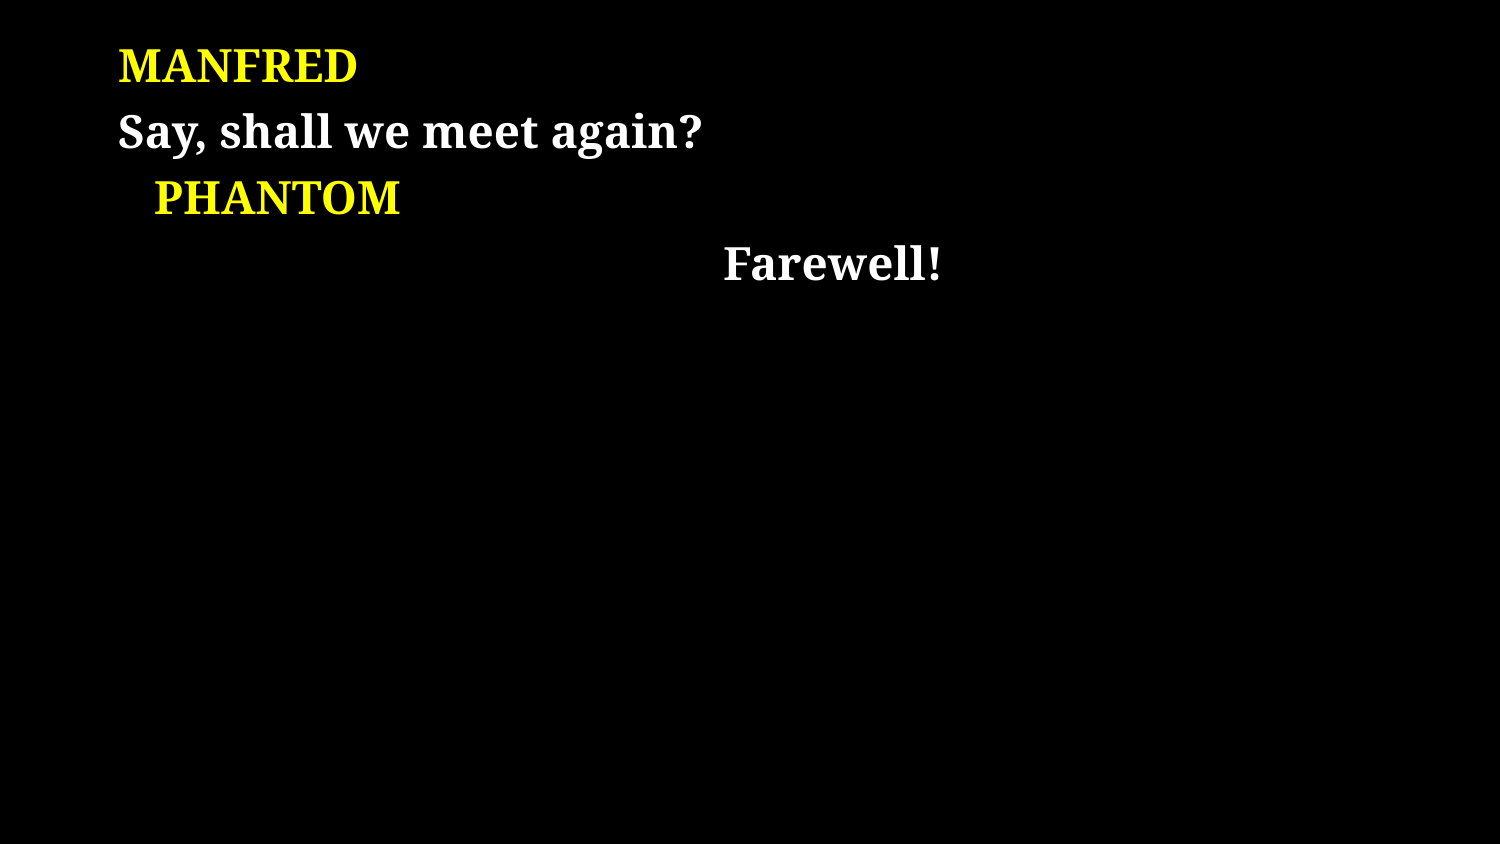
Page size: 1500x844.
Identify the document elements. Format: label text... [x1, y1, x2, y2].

title Manfred Say, shall we meet again? PHANTOM Farewell! [103, 17, 1397, 299]
